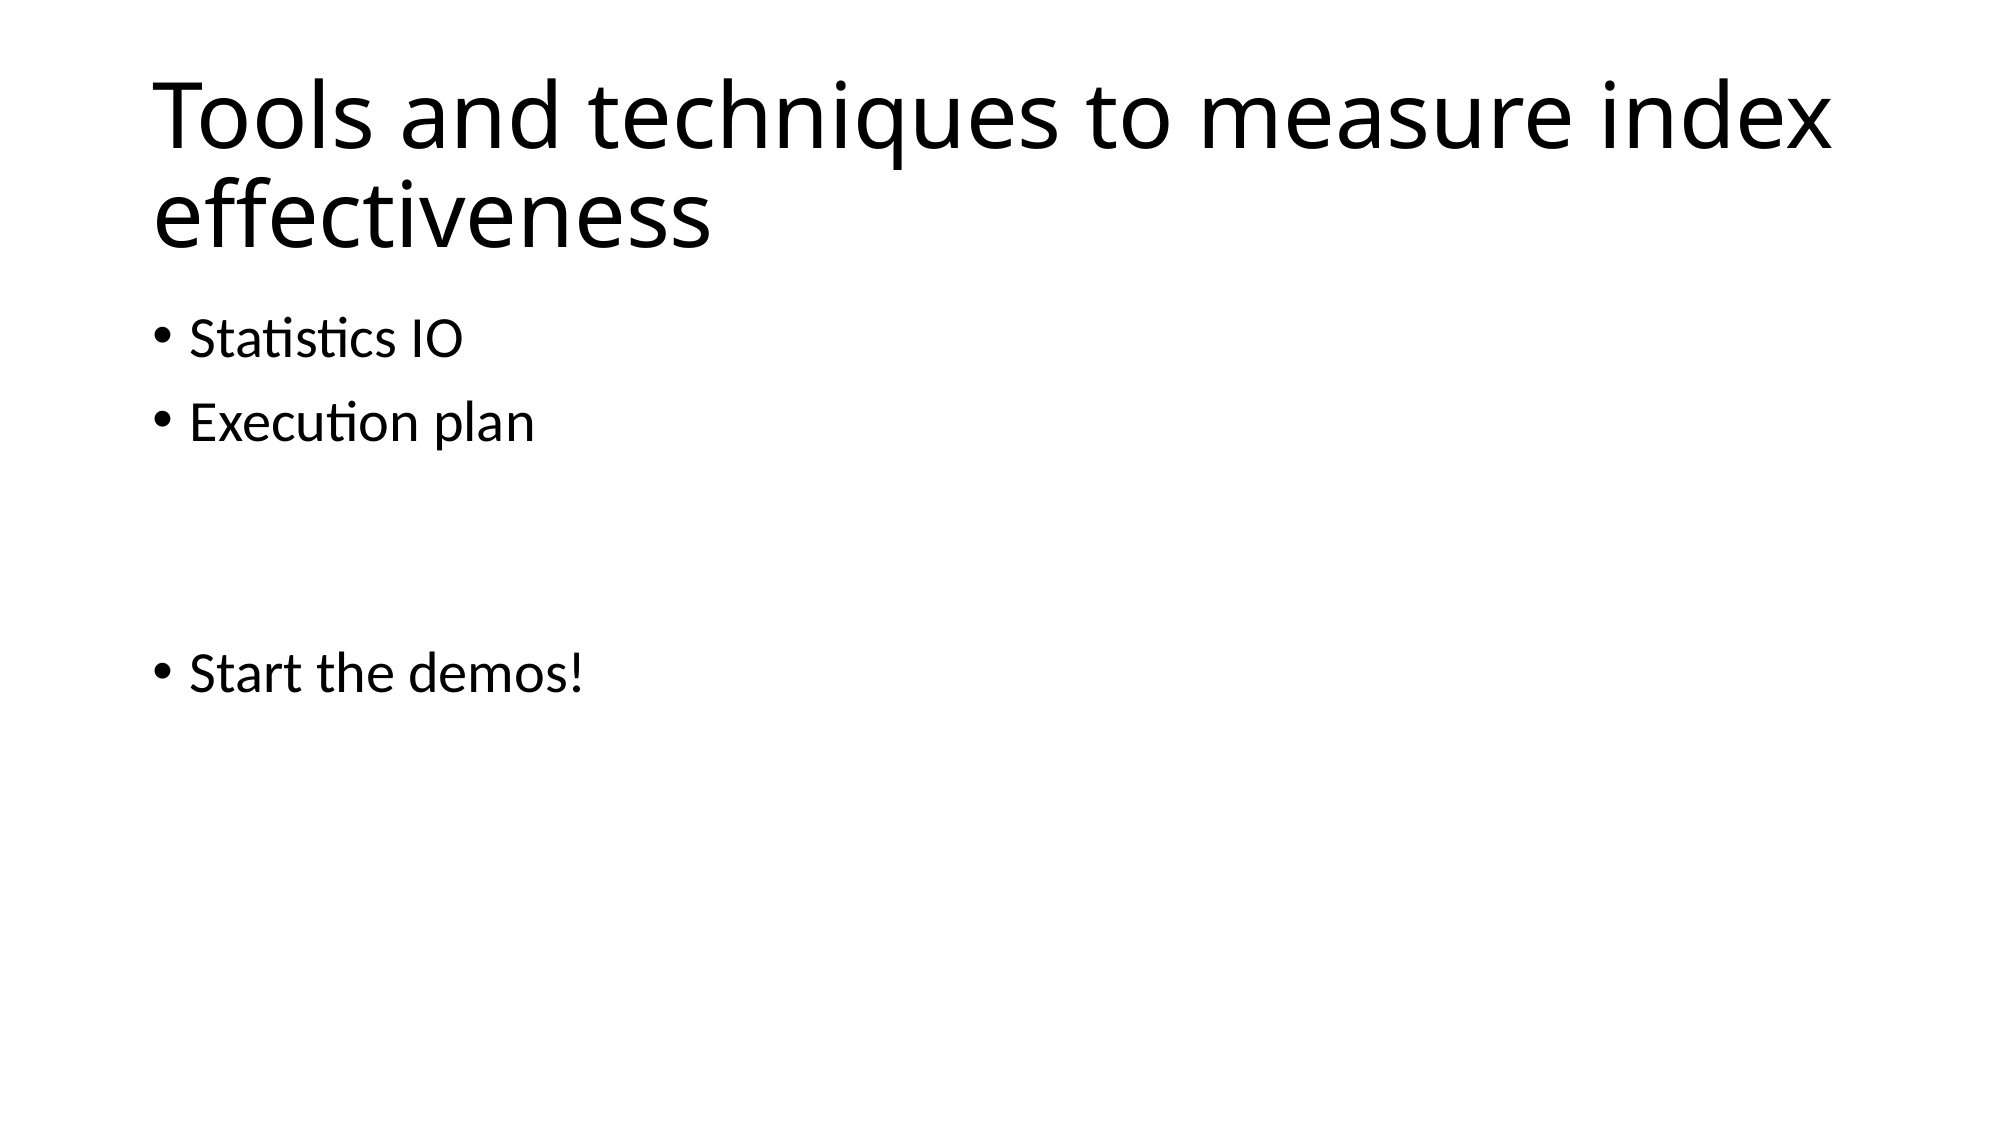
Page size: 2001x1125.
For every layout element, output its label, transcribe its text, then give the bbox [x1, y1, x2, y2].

title Tools and techniques to measure index effectiveness [137, 59, 1863, 278]
list Statistics IO Execution plan Start the demos! [137, 299, 1863, 1014]
